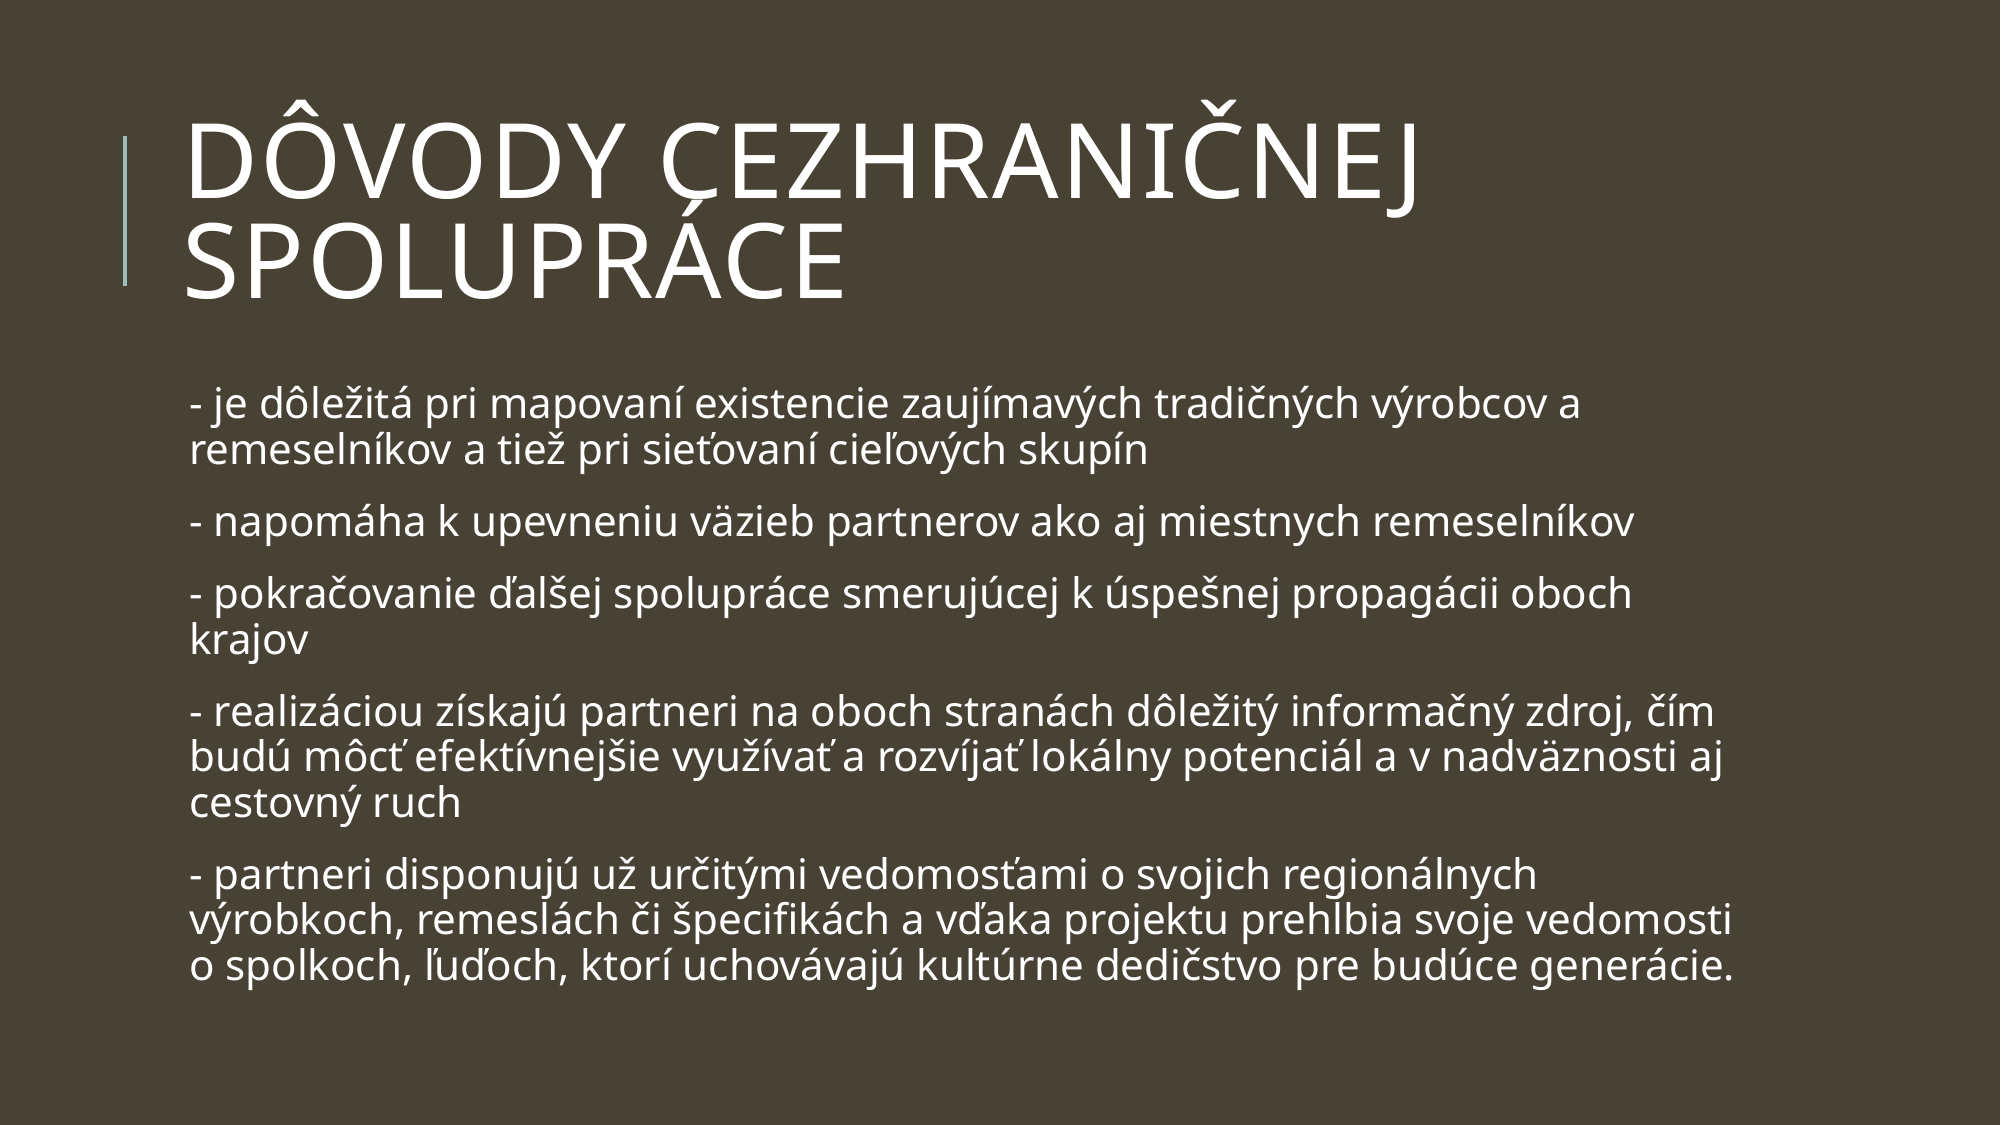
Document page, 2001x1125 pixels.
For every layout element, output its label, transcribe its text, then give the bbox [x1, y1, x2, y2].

list - je dôležitá pri mapovaní existencie zaujímavých tradičných výrobcov a remeselníkov a tiež pri sieťovaní cieľových skupín - napomáha k upevneniu väzieb partnerov ako aj miestnych remeselníkov - pokračovanie ďalšej spolupráce smerujúcej k úspešnej propagácii oboch krajov - realizáciou získajú partneri na oboch stranách dôležitý informačný zdroj, čím budú môcť efektívnejšie využívať a rozvíjať lokálny potenciál a v nadväznosti aj cestovný ruch - partneri disponujú už určitými vedomosťami o svojich regionálnych výrobkoch, remeslách či špecifikách a vďaka projektu prehĺbia svoje vedomosti o spolkoch, ľuďoch, ktorí uchovávajú kultúrne dedičstvo pre budúce generácie. [168, 375, 1763, 1035]
title Dôvody cezhraničnej spolupráce [168, 96, 1763, 342]
